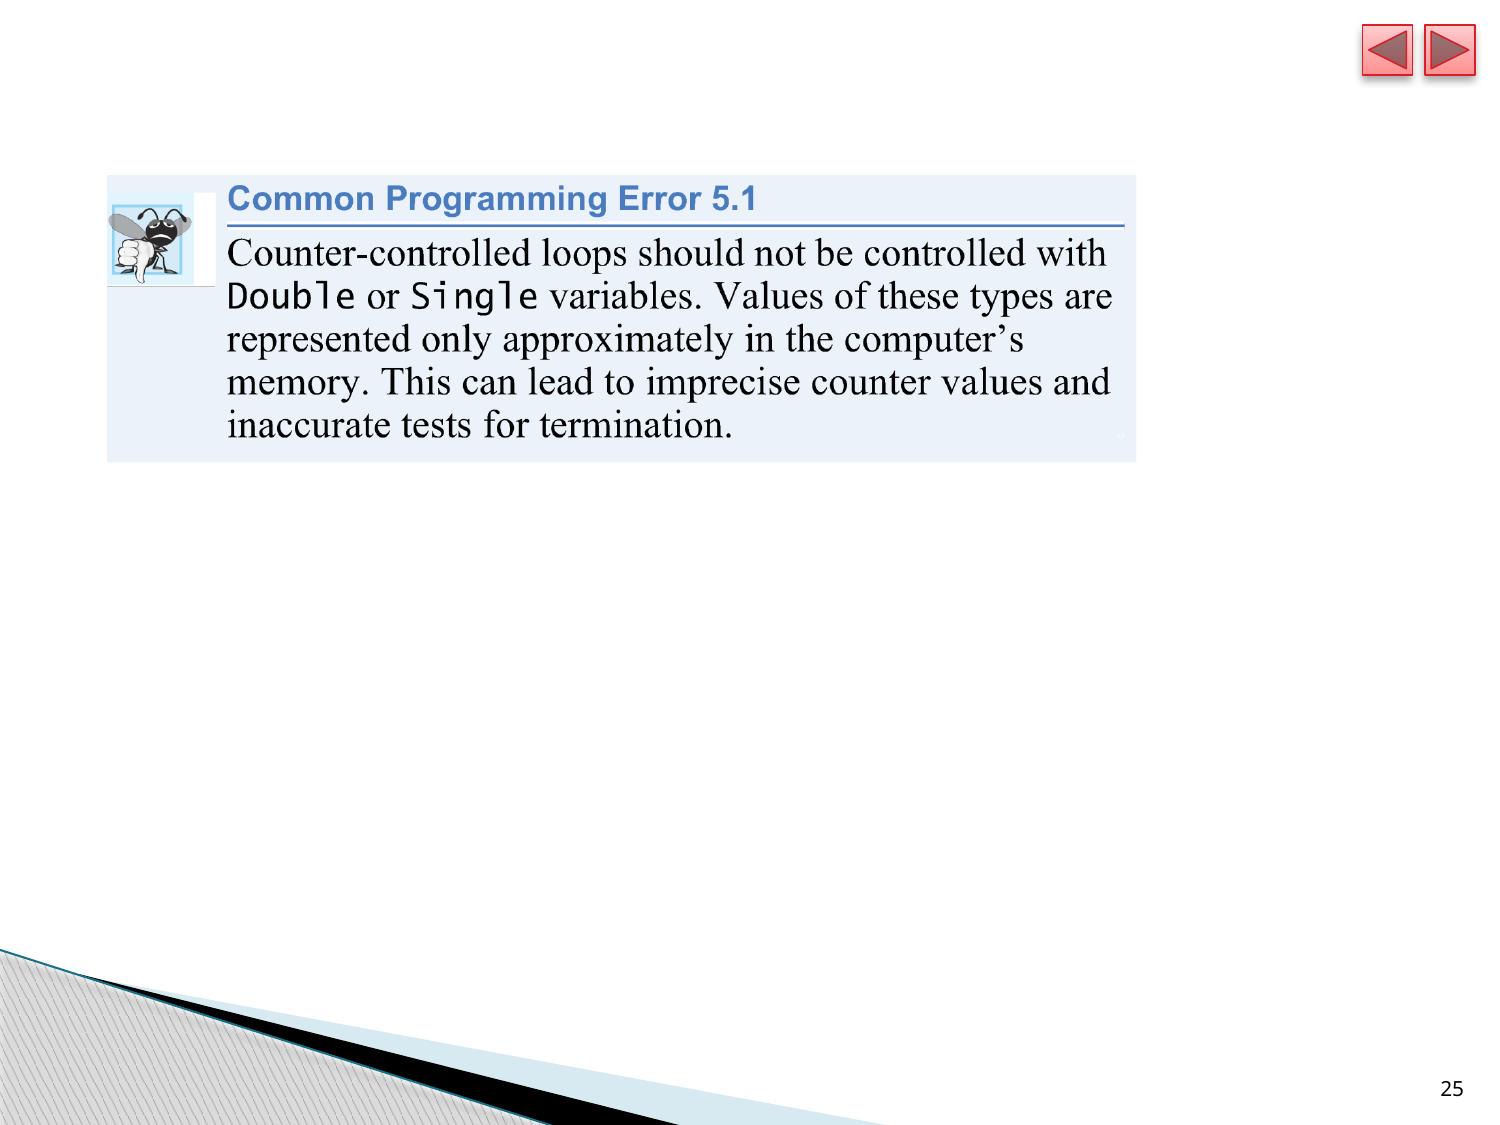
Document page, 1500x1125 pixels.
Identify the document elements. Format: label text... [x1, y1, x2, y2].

slide_number 25 [1418, 1051, 1479, 1112]
picture [0, 106, 1500, 1018]
